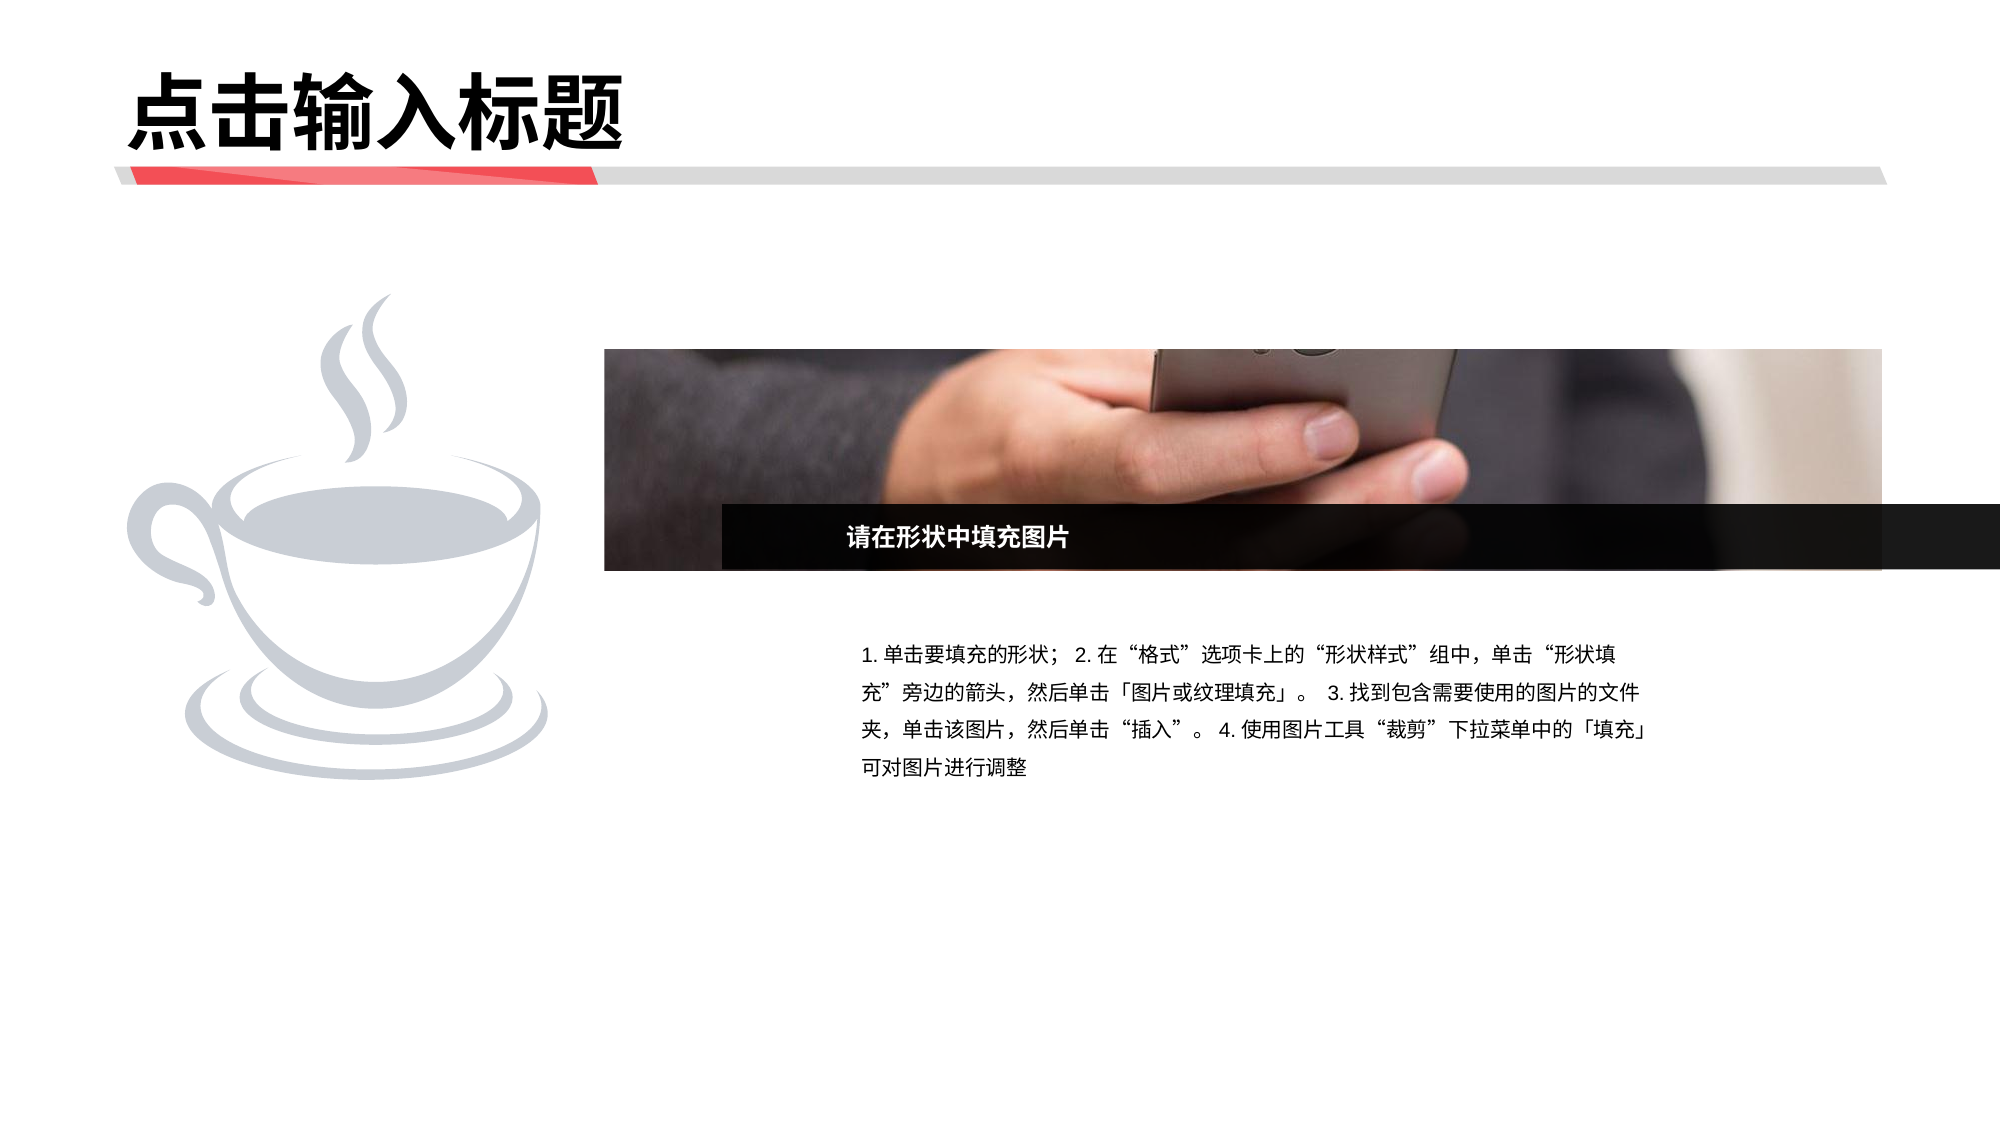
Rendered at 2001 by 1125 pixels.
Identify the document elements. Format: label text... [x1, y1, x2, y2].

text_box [117, 293, 2000, 785]
title 点击输入标题 [109, 0, 1890, 169]
